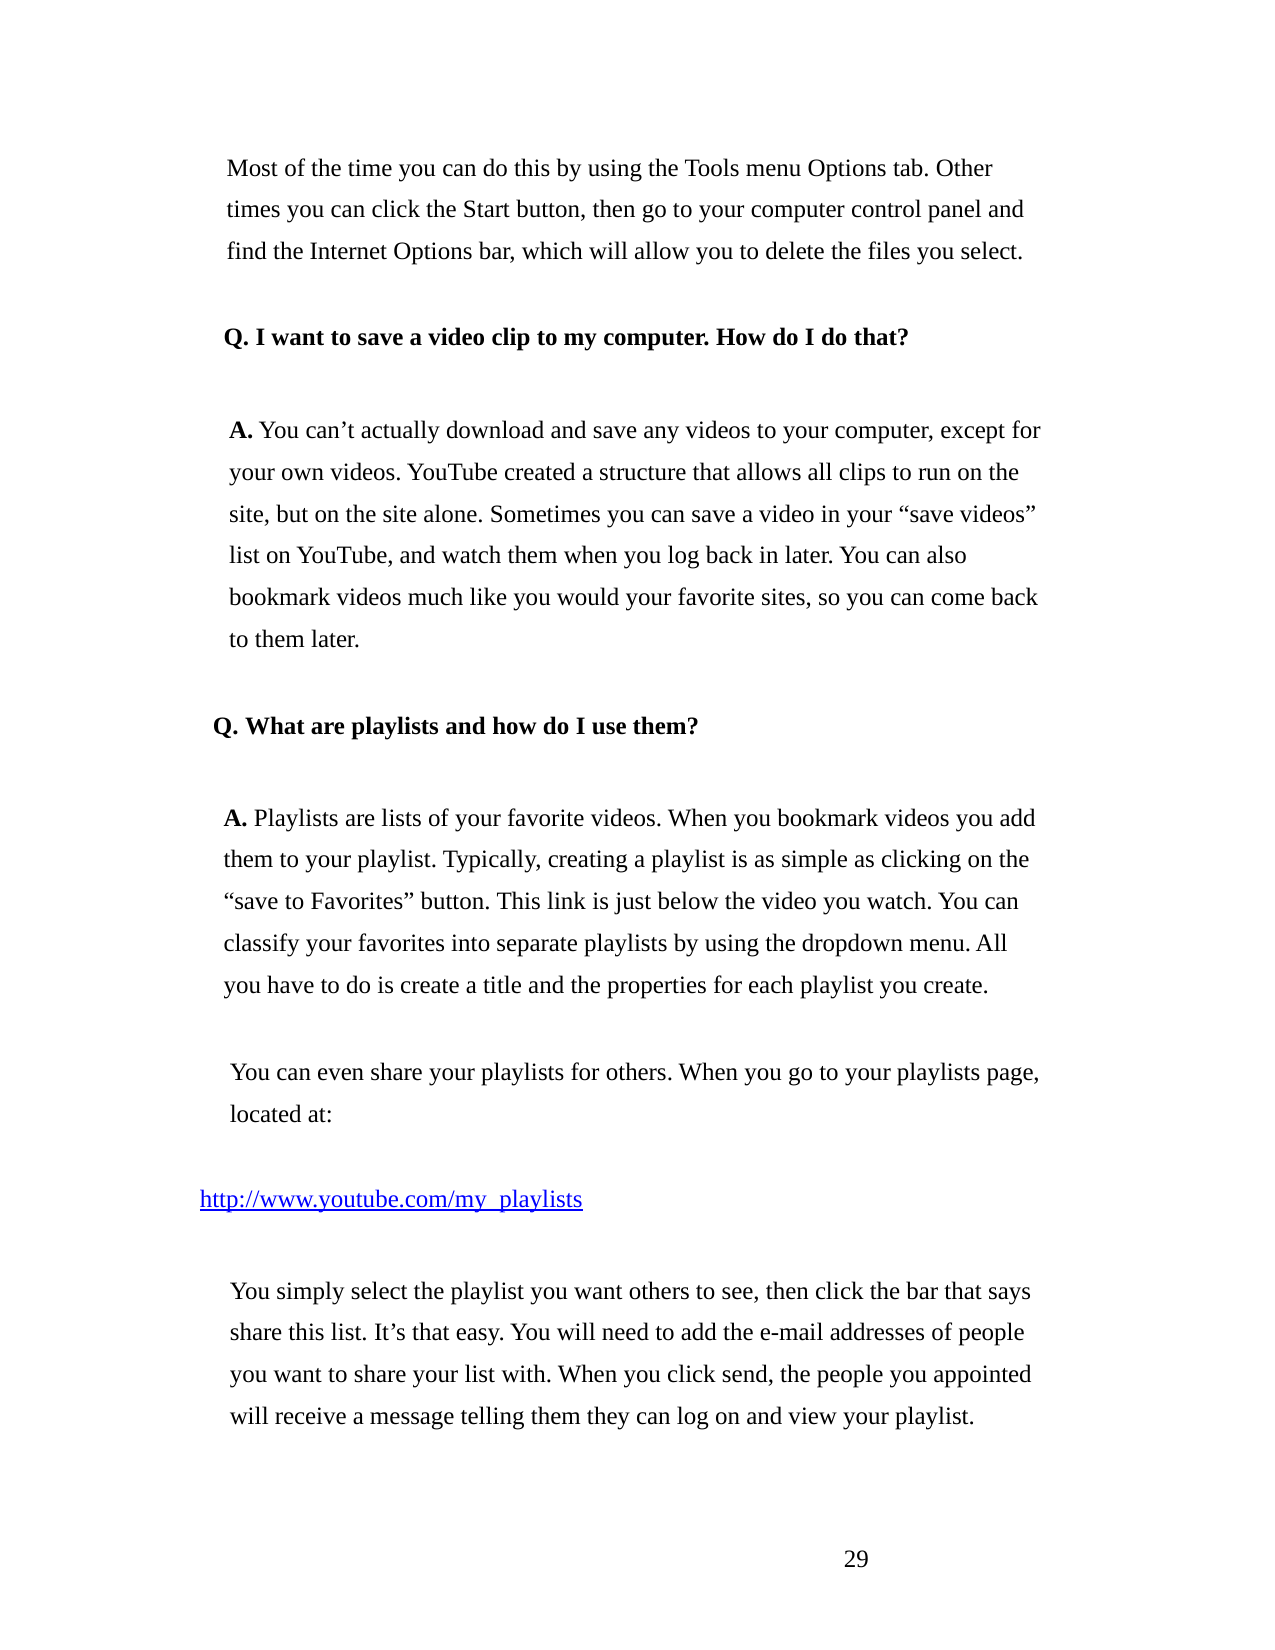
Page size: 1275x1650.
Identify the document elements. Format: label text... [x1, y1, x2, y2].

text_box You can even share your playlists for others. When you go to your playlists page, located at: [229, 1062, 1041, 1135]
text_box http://www.youtube.com/my_playlists [199, 1189, 584, 1220]
text_box A. Playlists are lists of your favorite videos. When you bookmark videos you add them to your playlist. Typically, creating a playlist is as simple as clicking on the “save to Favorites” button. This link is just below the video you watch. You can classify your favorites into separate playlists by using the dropdown menu. All you have to do is create a title and the properties for each playlist you create. [223, 808, 1037, 1006]
text_box Most of the time you can do this by using the Tools menu Options tab. Other times you can click the Start button, then go to your computer control panel and find the Internet Options bar, which will allow you to delete the files you select. [226, 158, 1026, 272]
text_box A. You can’t actually download and save any videos to your computer, except for your own videos. YouTube created a structure that allows all clips to run on the site, but on the site alone. Sometimes you can save a video in your “save videos” list on YouTube, and watch them when you log back in later. You can also bookmark videos much like you would your favorite sites, so you can come back to them later. [229, 420, 1042, 660]
text_box You simply select the playlist you want others to see, then click the bar that says share this list. It’s that easy. You will need to add the e-mail addresses of people you want to share your list with. When you click send, the people you appointed will receive a message telling them they can log on and view your playlist. [229, 1281, 1033, 1437]
text_box Q. What are playlists and how do I use them? [212, 716, 700, 747]
text_box 29 [843, 1552, 869, 1581]
text_box Q. I want to save a video clip to my computer. How do I do that? [223, 327, 910, 358]
